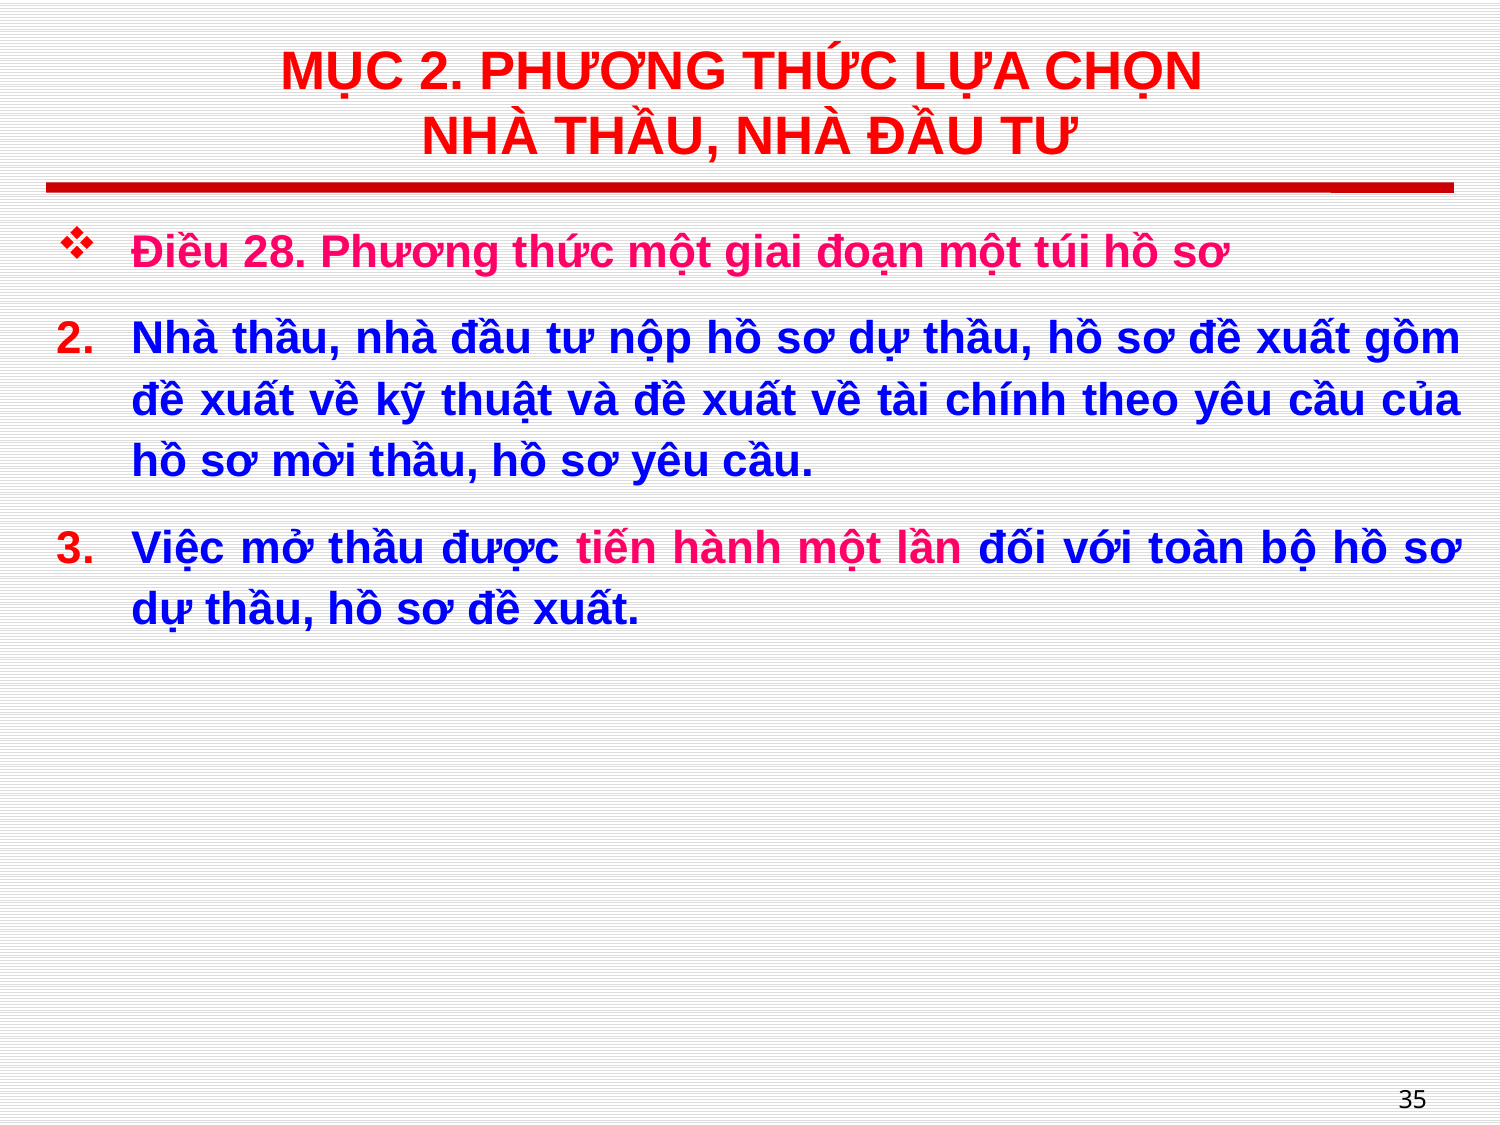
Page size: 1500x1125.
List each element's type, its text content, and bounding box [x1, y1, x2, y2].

title MỤC 2. PHƯƠNG THỨC LỰA CHỌN NHÀ THẦU, NHÀ ĐẦU TƯ [38, 24, 1463, 175]
text_box Điều 28. Phương thức một giai đoạn một túi hồ sơ Nhà thầu, nhà đầu tư nộp hồ sơ dự thầu, hồ sơ đề xuất gồm đề xuất về kỹ thuật và đề xuất về tài chính theo yêu cầu của hồ sơ mời thầu, hồ sơ yêu cầu. Việc mở thầu được tiến hành một lần đối với toàn bộ hồ sơ dự thầu, hồ sơ đề xuất. [23, 199, 1477, 1088]
